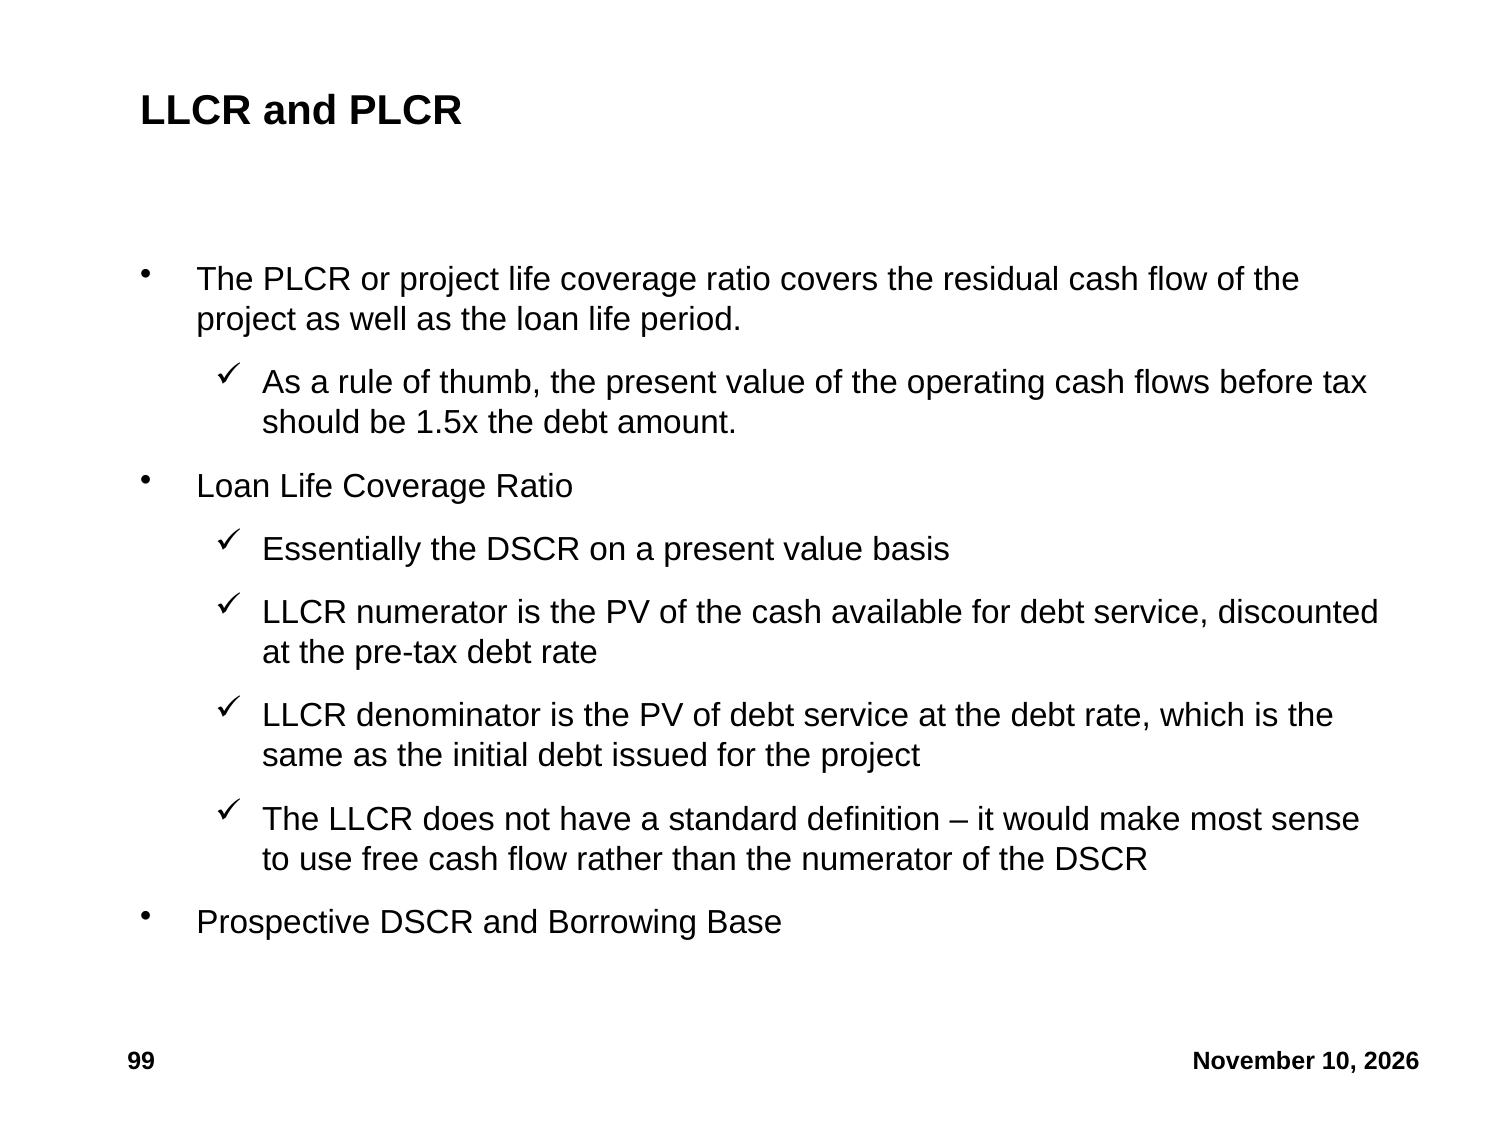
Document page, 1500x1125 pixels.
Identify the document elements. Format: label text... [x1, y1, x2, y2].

title LLCR and PLCR [124, 74, 1376, 226]
list The PLCR or project life coverage ratio covers the residual cash flow of the project as well as the loan life period. As a rule of thumb, the present value of the operating cash flows before tax should be 1.5x the debt amount. Loan Life Coverage Ratio Essentially the DSCR on a present value basis LLCR numerator is the PV of the cash available for debt service, discounted at the pre-tax debt rate LLCR denominator is the PV of debt service at the debt rate, which is the same as the initial debt issued for the project The LLCR does not have a standard definition – it would make most sense to use free cash flow rather than the numerator of the DSCR Prospective DSCR and Borrowing Base [124, 249, 1413, 1001]
